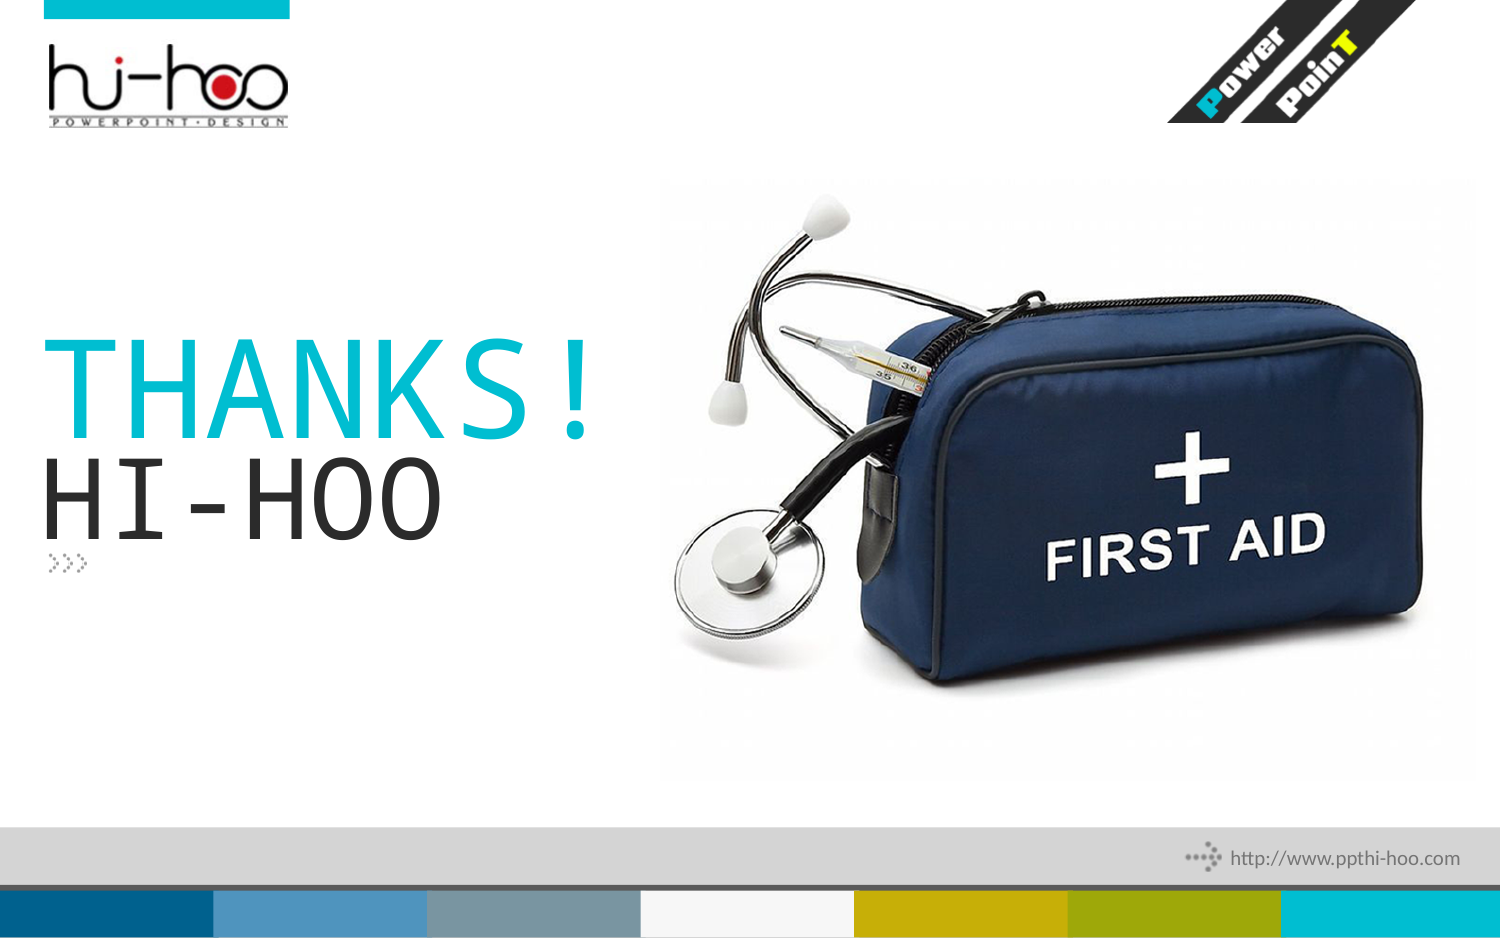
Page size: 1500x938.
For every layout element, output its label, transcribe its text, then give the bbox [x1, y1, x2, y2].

picture [25, 28, 309, 164]
text_box THANKS! [24, 293, 655, 474]
text_box HI-HOO [24, 474, 622, 570]
text_box [43, 0, 290, 20]
picture [44, 548, 94, 578]
picture [660, 0, 1476, 827]
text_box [0, 827, 1500, 938]
